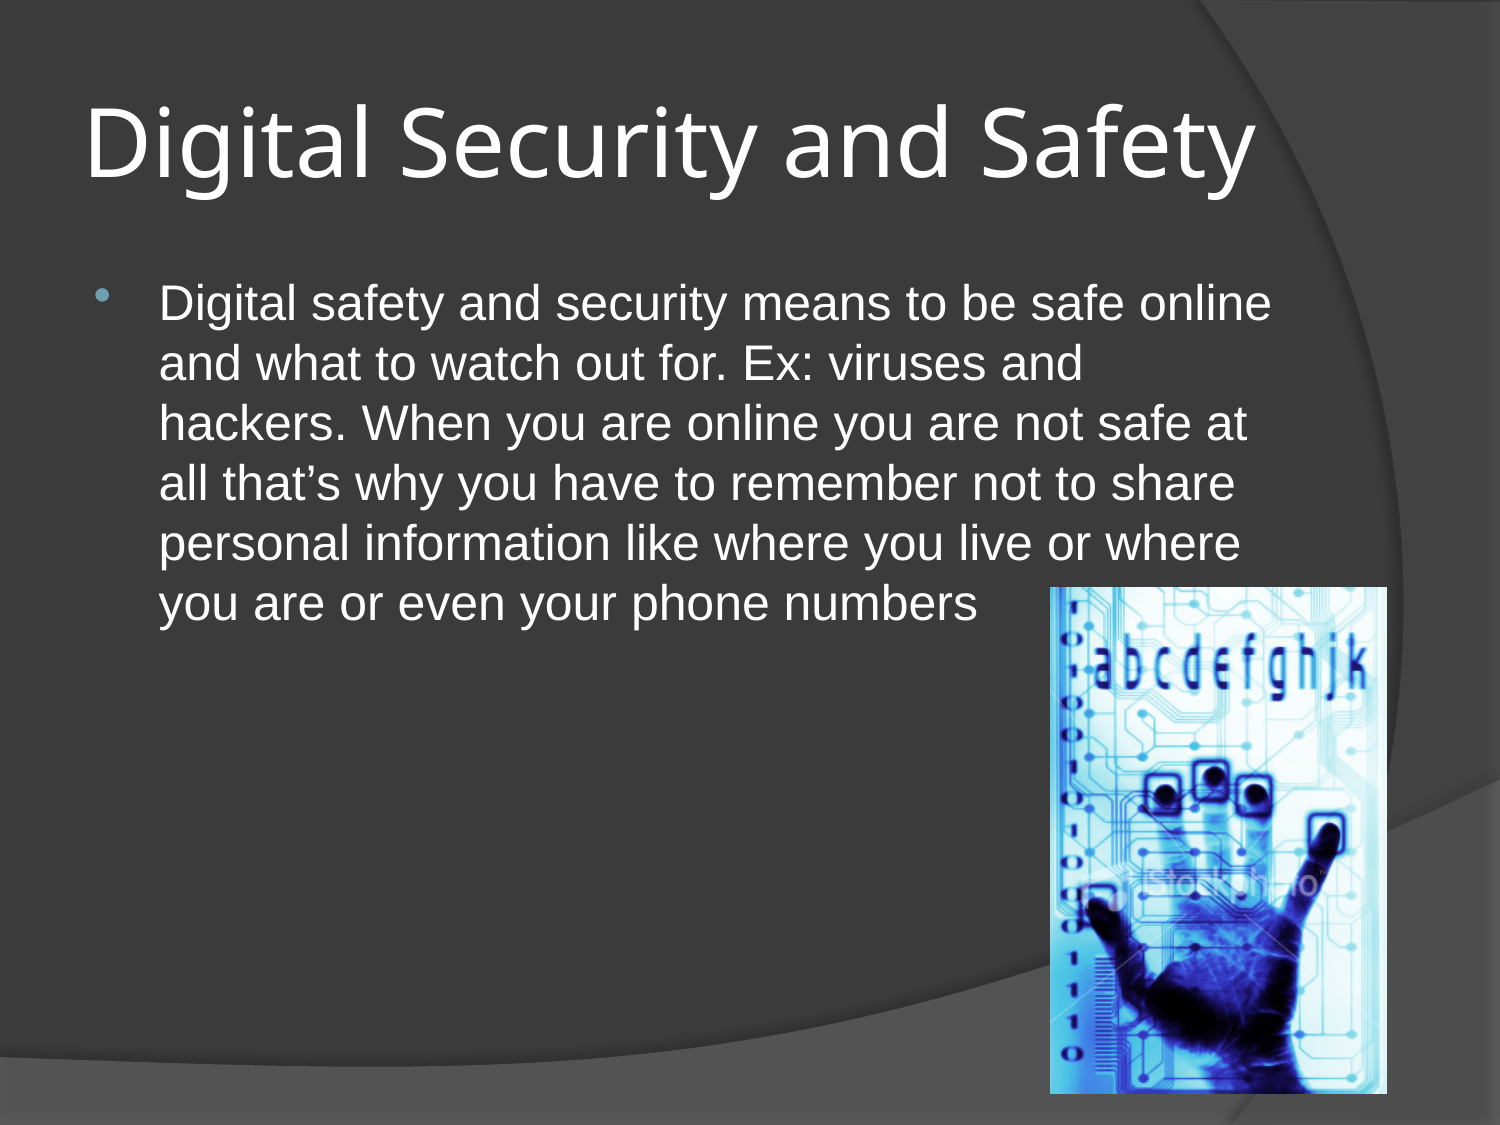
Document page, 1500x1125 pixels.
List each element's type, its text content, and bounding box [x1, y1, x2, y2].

list Digital safety and security means to be safe online and what to watch out for. Ex: viruses and hackers. When you are online you are not safe at all that’s why you have to remember not to share personal information like where you live or where you are or even your phone numbers [75, 262, 1300, 1005]
title Digital Security and Safety [75, 45, 1300, 233]
picture [1049, 587, 1388, 1094]
